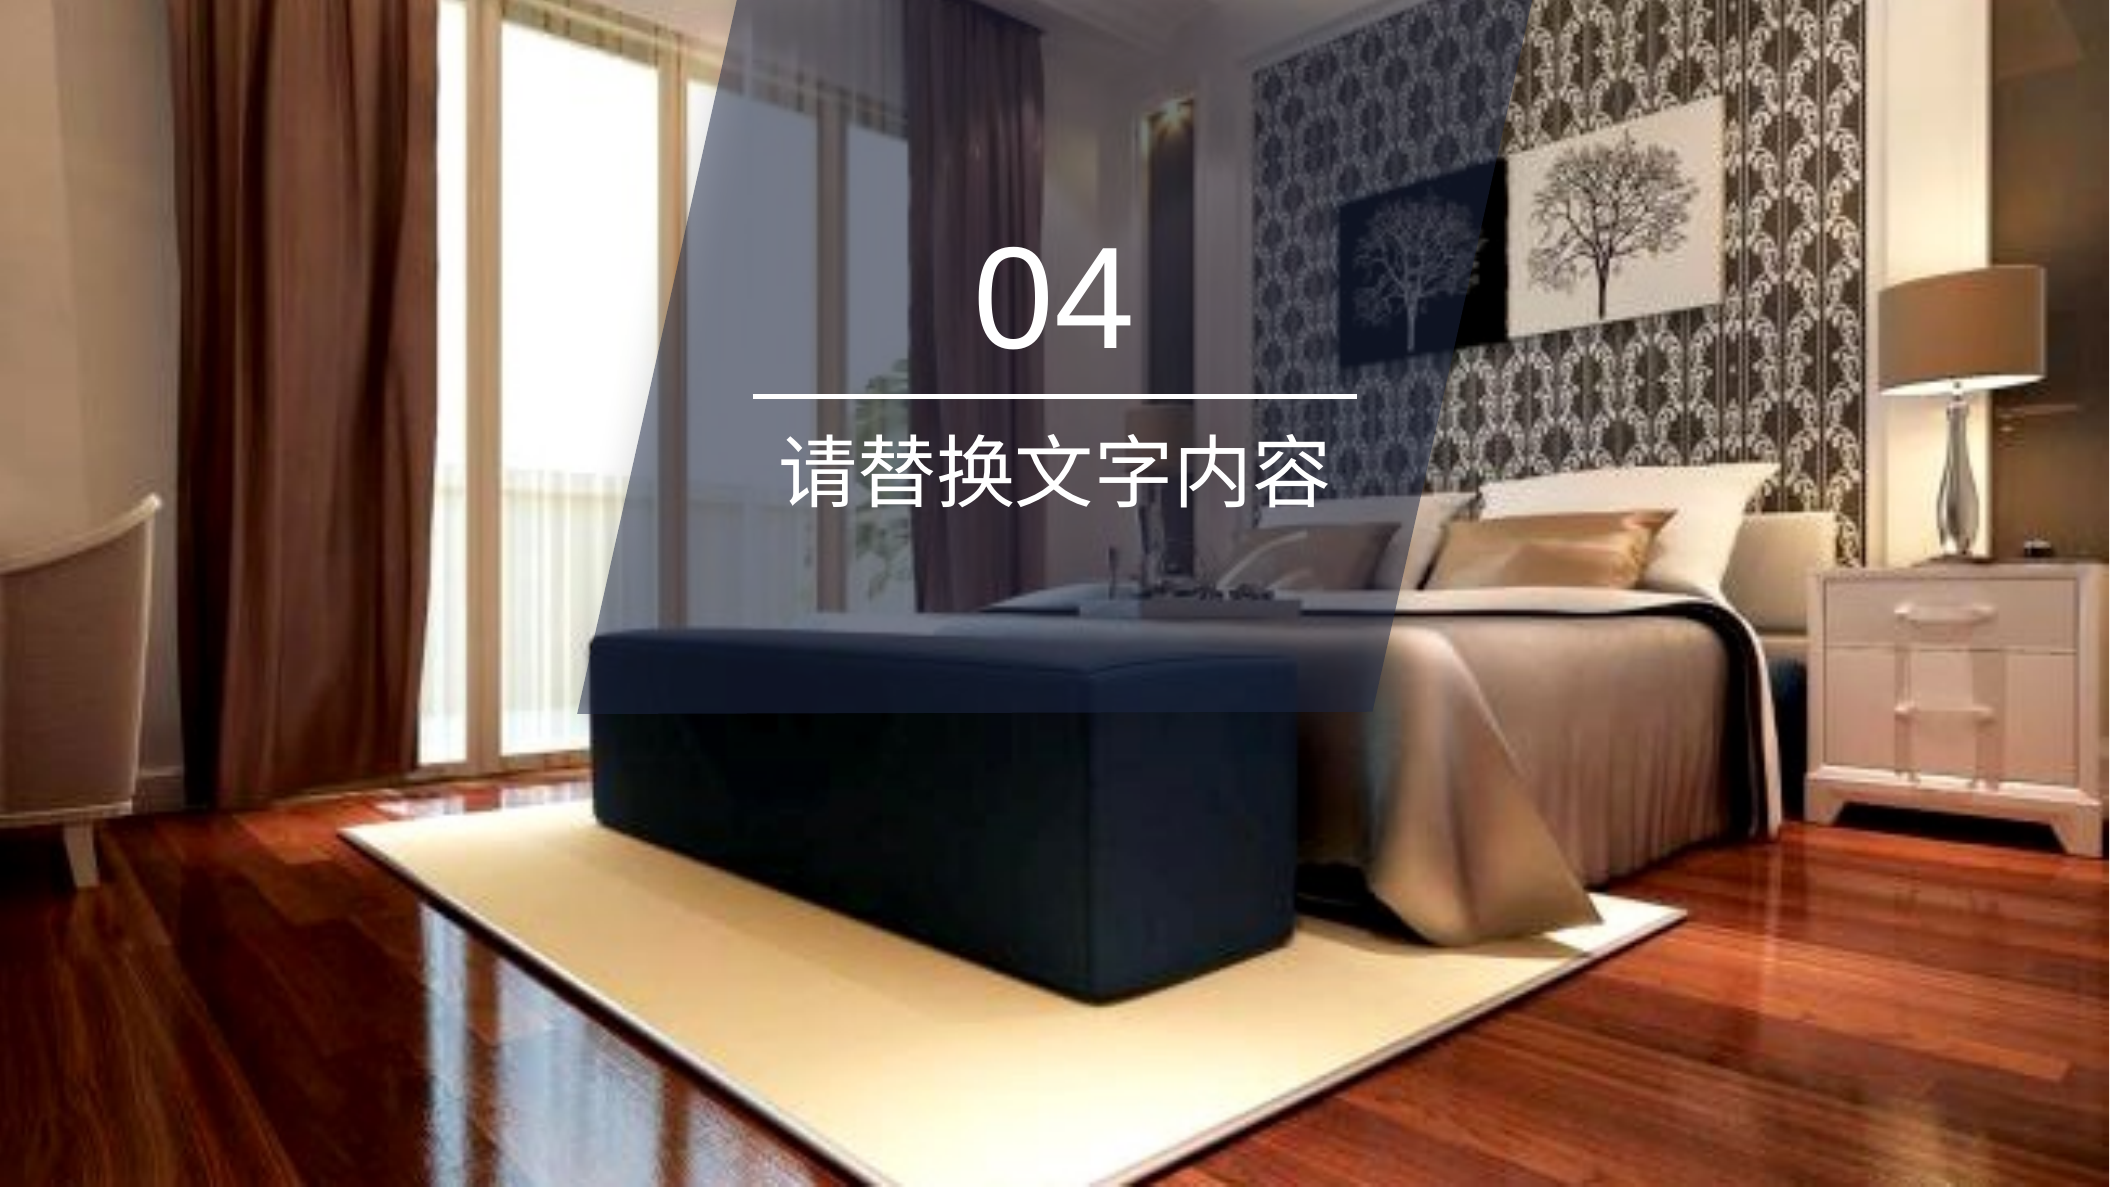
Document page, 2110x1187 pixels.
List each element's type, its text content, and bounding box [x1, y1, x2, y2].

text_box [575, 0, 1534, 716]
text_box 请替换文字内容 [734, 422, 1375, 518]
text_box [0, 0, 2110, 1187]
text_box 04 [934, 203, 1175, 378]
